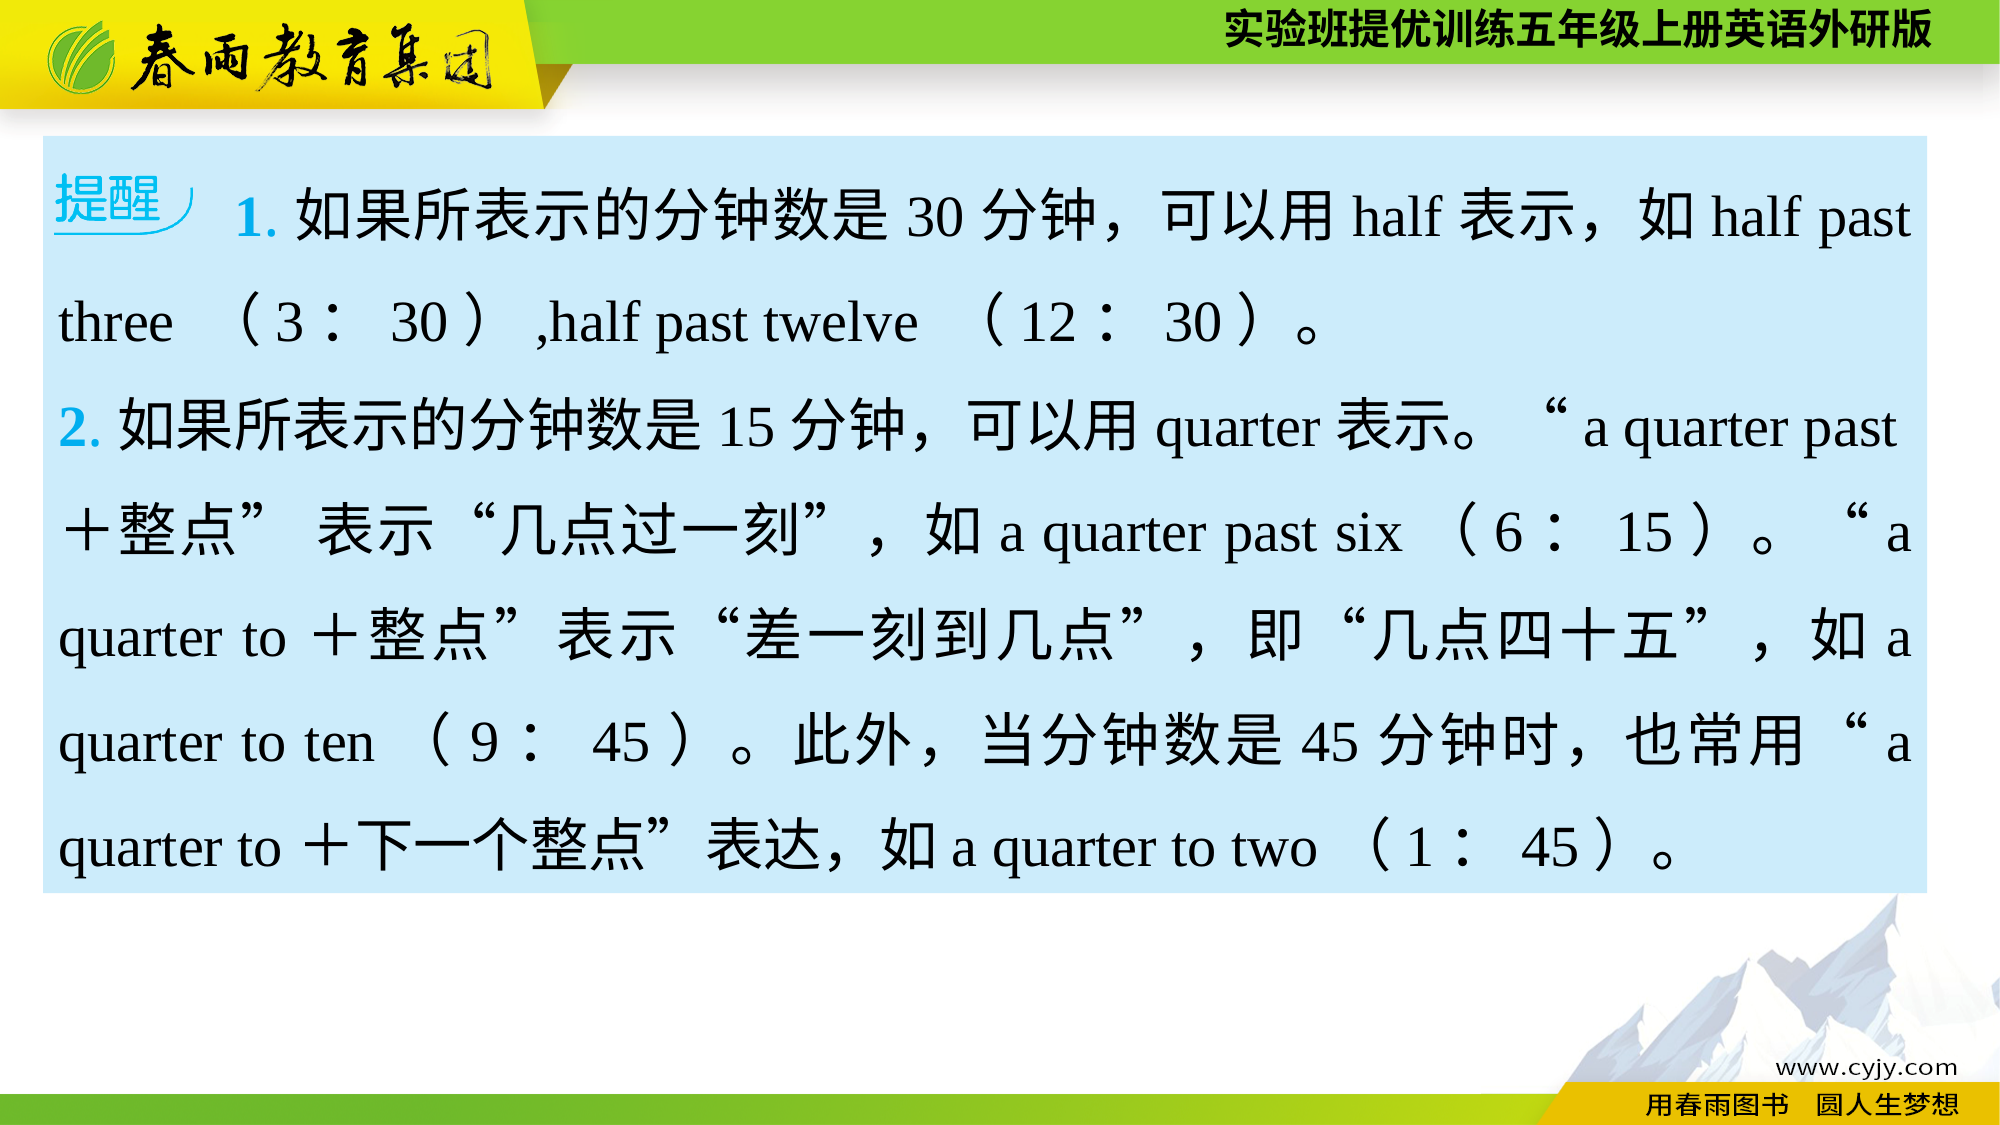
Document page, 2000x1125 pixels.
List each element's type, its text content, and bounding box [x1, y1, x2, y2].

picture [0, 0, 2000, 1125]
list 1.如果所表示的分钟数是30分钟，可以用half表示，如half past three （3：30）,half past twelve （12：30）。 2.如果所表示的分钟数是15分钟，可以用quarter表示。“a quarter past＋整点” 表示“几点过一刻”，如a quarter past six（6：15）。“a quarter to＋整点”表示“差一刻到几点”，即“几点四十五”，如a quarter to ten（9：45）。此外，当分钟数是45分钟时，也常用“a quarter to＋下一个整点”表达，如a quarter to two（1：45）。 [43, 135, 1928, 894]
